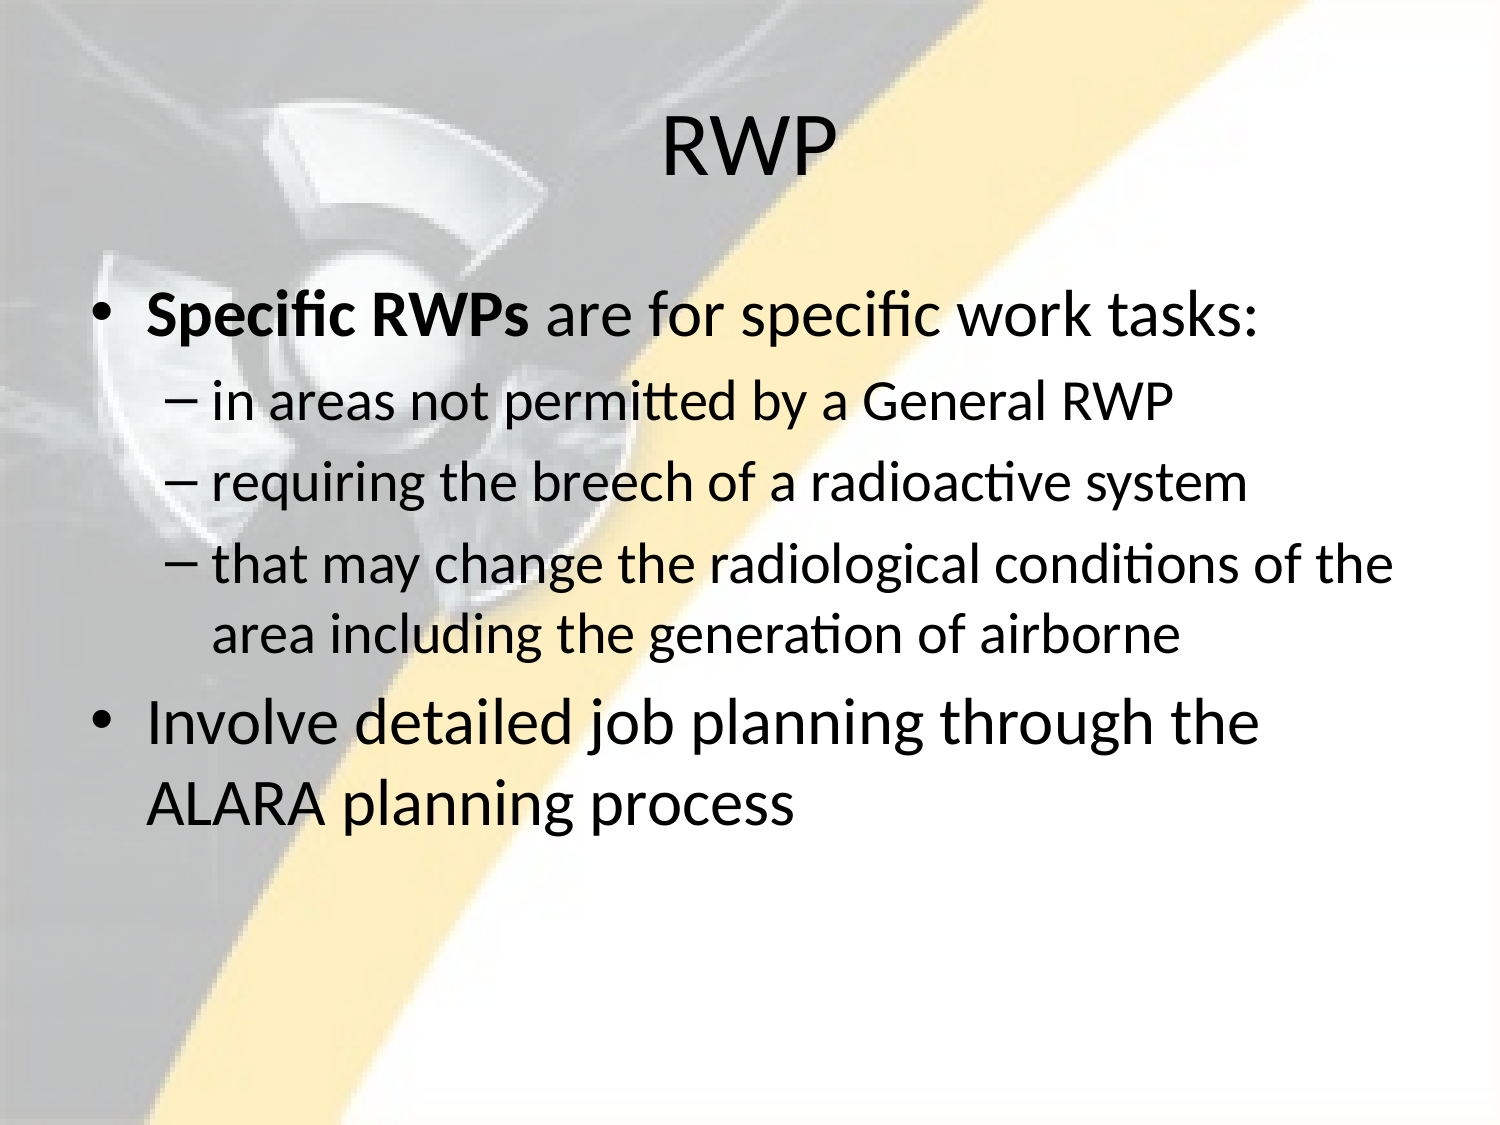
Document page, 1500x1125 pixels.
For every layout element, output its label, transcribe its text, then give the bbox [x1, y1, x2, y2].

title RWP [75, 45, 1425, 233]
list Specific RWPs are for specific work tasks: in areas not permitted by a General RWP requiring the breech of a radioactive system that may change the radiological conditions of the area including the generation of airborne Involve detailed job planning through the ALARA planning process [75, 262, 1425, 1005]
